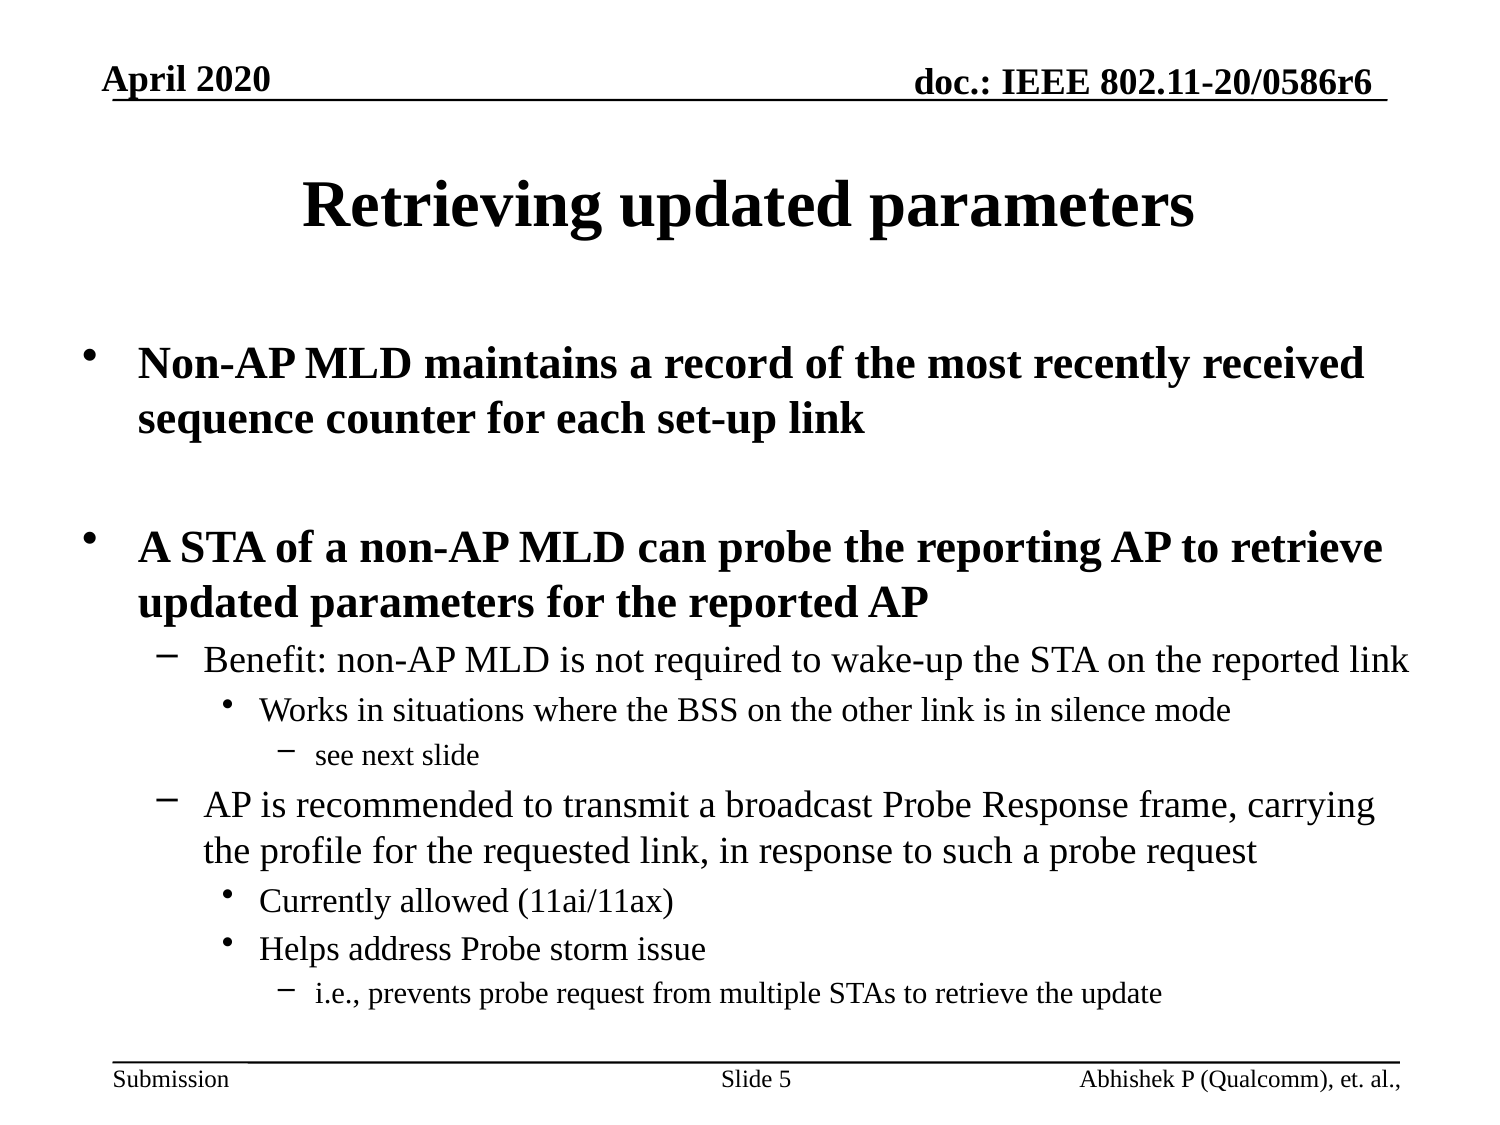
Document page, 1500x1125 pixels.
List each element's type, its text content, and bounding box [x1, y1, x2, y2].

list Non-AP MLD maintains a record of the most recently received sequence counter for each set-up link A STA of a non-AP MLD can probe the reporting AP to retrieve updated parameters for the reported AP Benefit: non-AP MLD is not required to wake-up the STA on the reported link Works in situations where the BSS on the other link is in silence mode see next slide AP is recommended to transmit a broadcast Probe Response frame, carrying the profile for the requested link, in response to such a probe request Currently allowed (11ai/11ax) Helps address Probe storm issue i.e., prevents probe request from multiple STAs to retrieve the update [66, 324, 1434, 1063]
footer Abhishek P (Qualcomm), et. al., [949, 1061, 1402, 1093]
slide_number Slide 5 [712, 1061, 801, 1093]
title Retrieving updated parameters [112, 112, 1388, 288]
